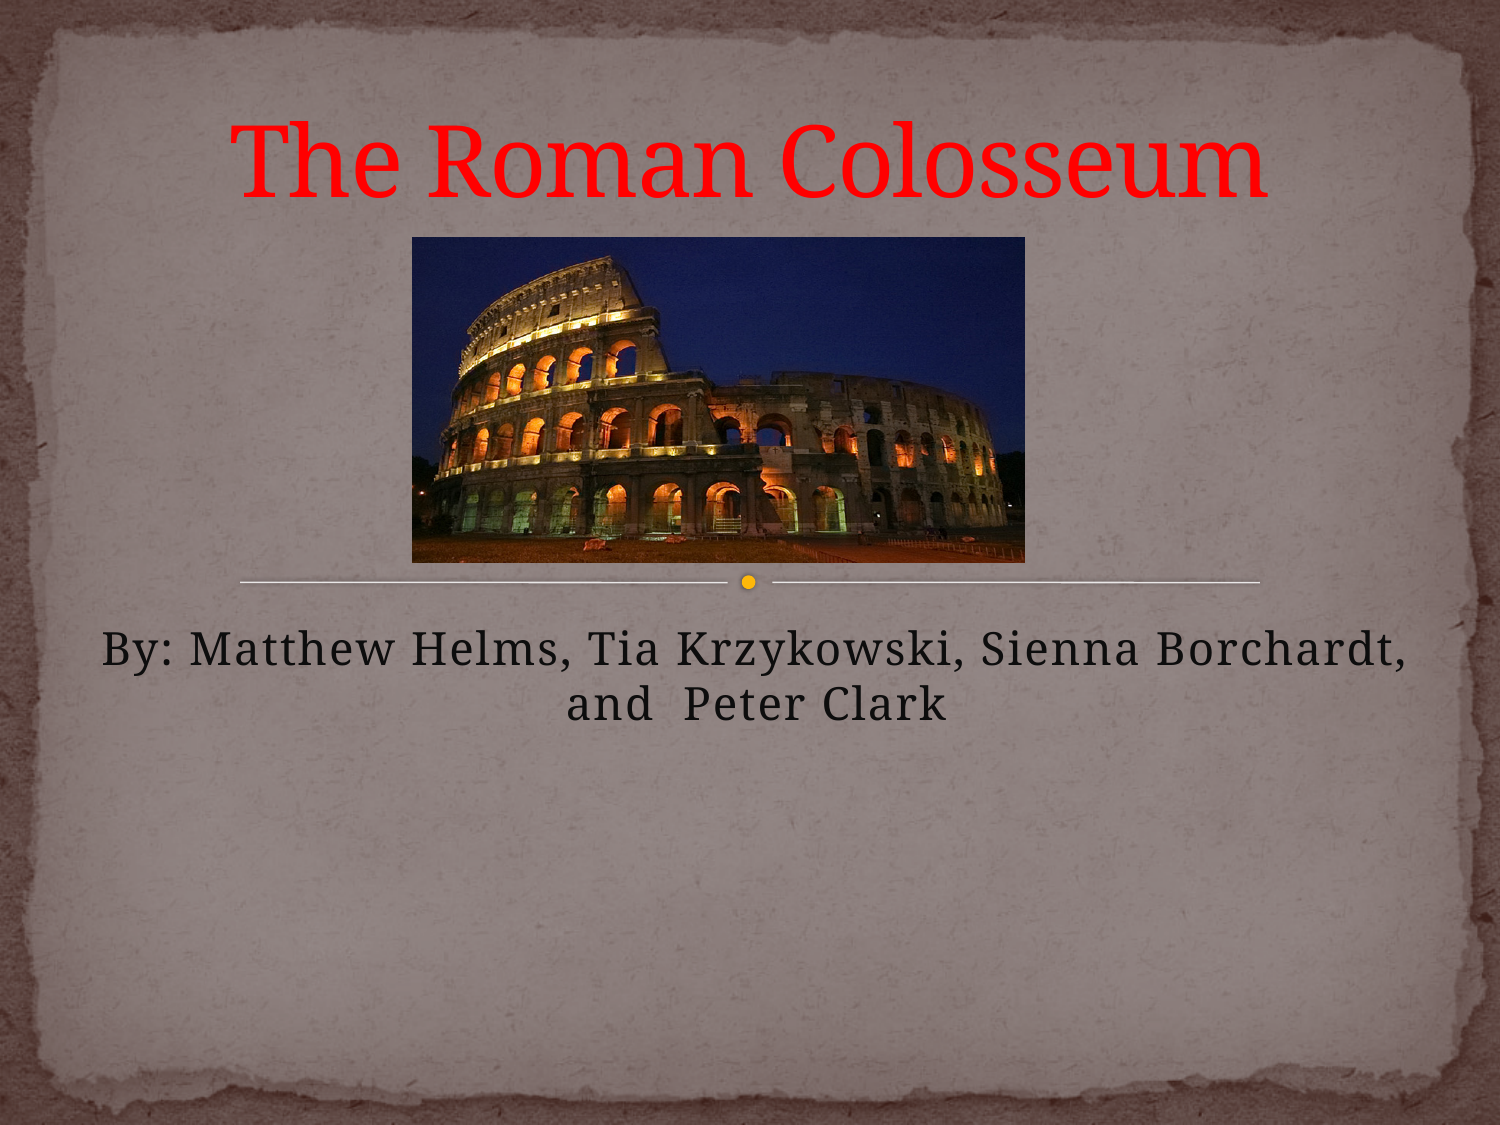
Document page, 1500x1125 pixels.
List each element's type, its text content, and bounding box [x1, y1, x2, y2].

title The Roman Colosseum [112, 0, 1388, 225]
subtitle By: Matthew Helms, Tia Krzykowski, Sienna Borchardt, and Peter Clark [75, 612, 1438, 800]
picture [412, 237, 1025, 563]
